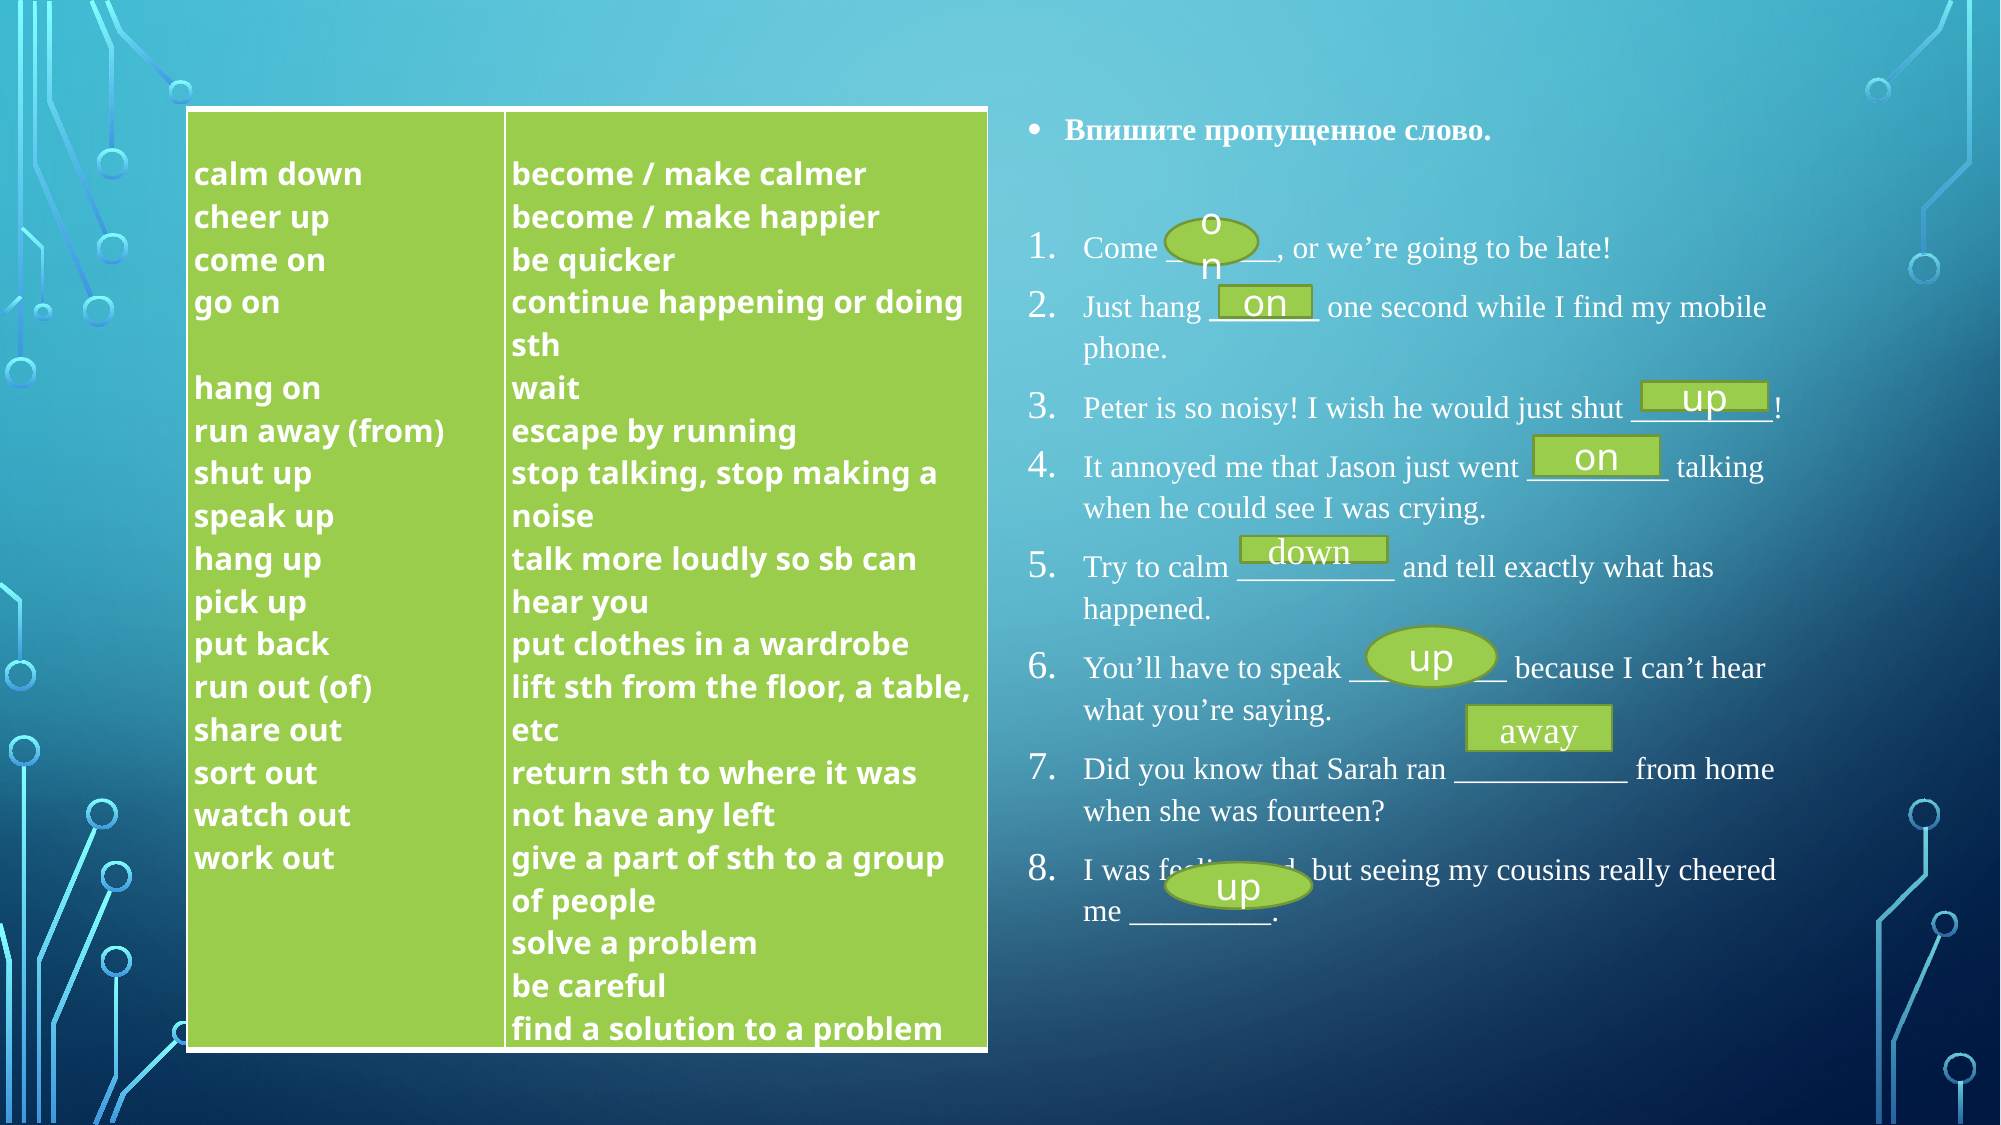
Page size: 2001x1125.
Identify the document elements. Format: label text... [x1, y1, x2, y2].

table_header calm down cheer up come on go on hang on run away (from) shut up speak up hang up pick up put back run out (of) share out sort out watch out work out [188, 112, 504, 1047]
text_box up [1163, 860, 1314, 911]
text_box up [1640, 380, 1769, 412]
table_header become / make calmer become / make happier be quicker continue happening or doing sth wait escape by running stop talking, stop making a noise talk more loudly so sb can hear you put clothes in a wardrobe lift sth from the floor, a table, etc return sth to where it was not have any left give a part of sth to a group of people solve a problem be careful find a solution to a problem [506, 112, 987, 1047]
text_box on [1218, 284, 1313, 319]
text_box up [1364, 624, 1499, 689]
list Впишите пропущенное слово. Come _______, or we’re going to be late! Just hang _______ one second while I find my mobile phone. Peter is so noisy! I wish he would just shut _________! It annoyed me that Jason just went _________ talking when he could see I was crying. Try to calm __________ and tell exactly what has happened. You’ll have to speak __________ because I can’t hear what you’re saying. Did you know that Sarah ran ___________ from home when she was fourteen? I was feeling sad, but seeing my cousins really cheered me _________. [1012, 97, 1813, 950]
text_box down [1239, 535, 1389, 564]
text_box on [1532, 434, 1661, 477]
text_box away [1465, 704, 1613, 752]
text_box on [1163, 217, 1260, 267]
